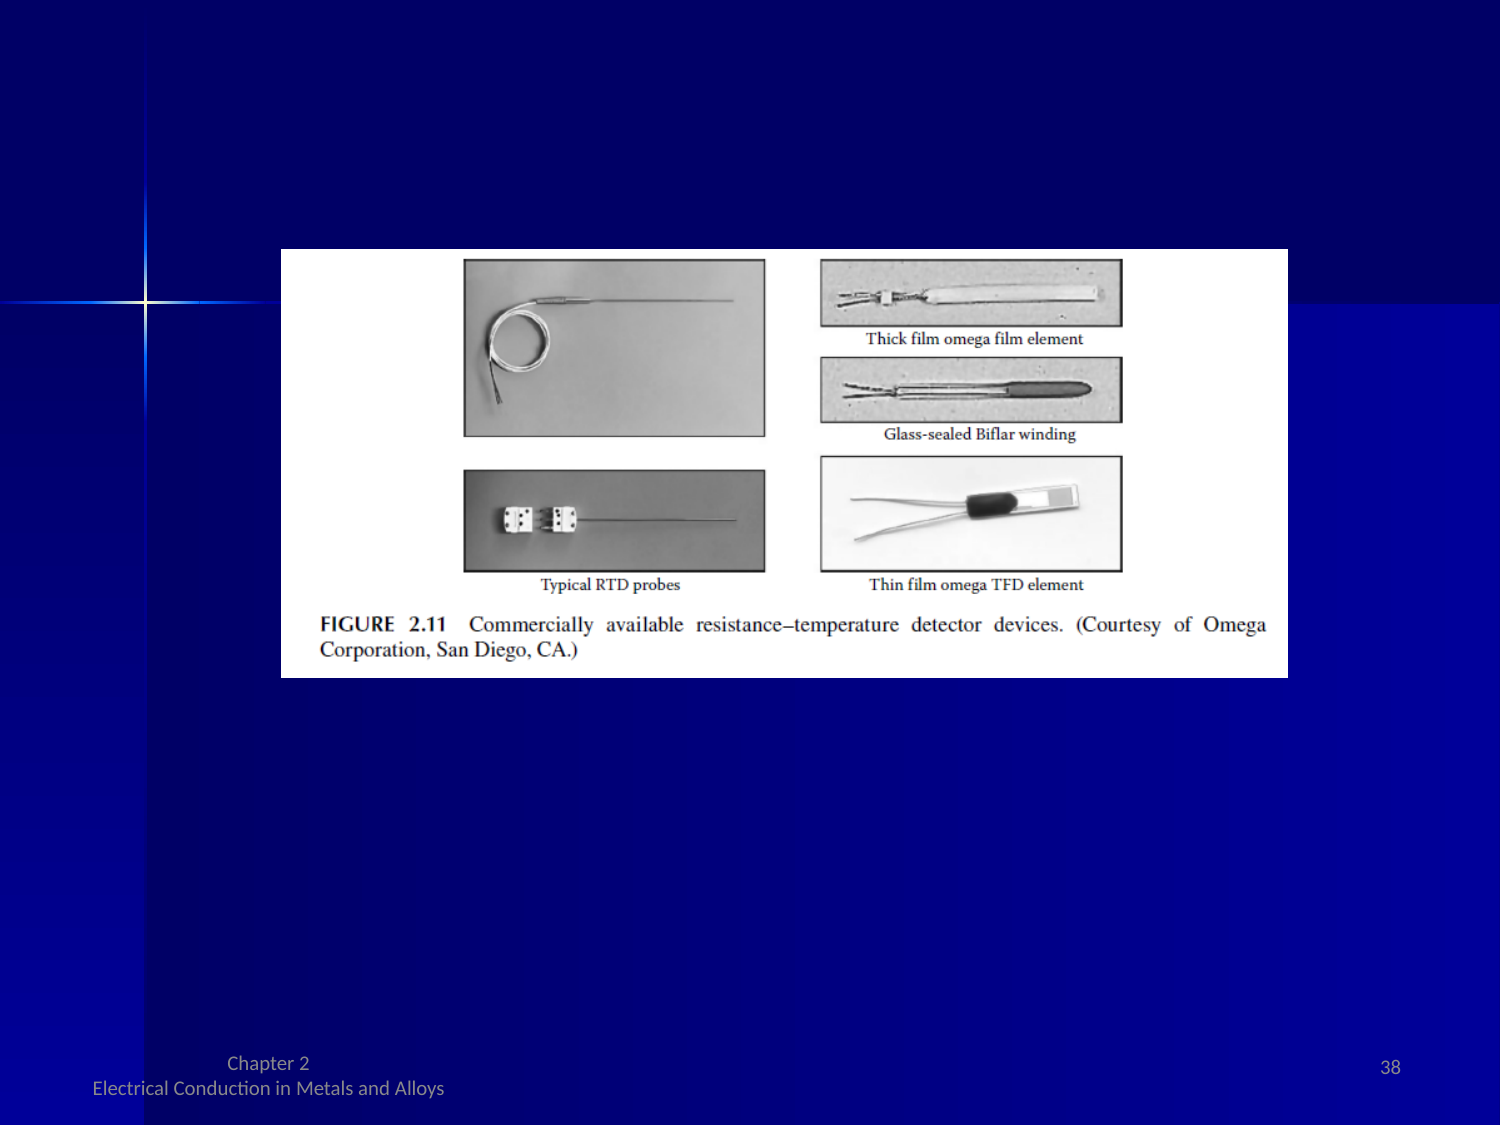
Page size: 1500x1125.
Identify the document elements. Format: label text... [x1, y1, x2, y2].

slide_number Chapter 2 Electrical Conduction in Metals and Alloys [74, 1037, 463, 1113]
picture [281, 249, 1288, 678]
